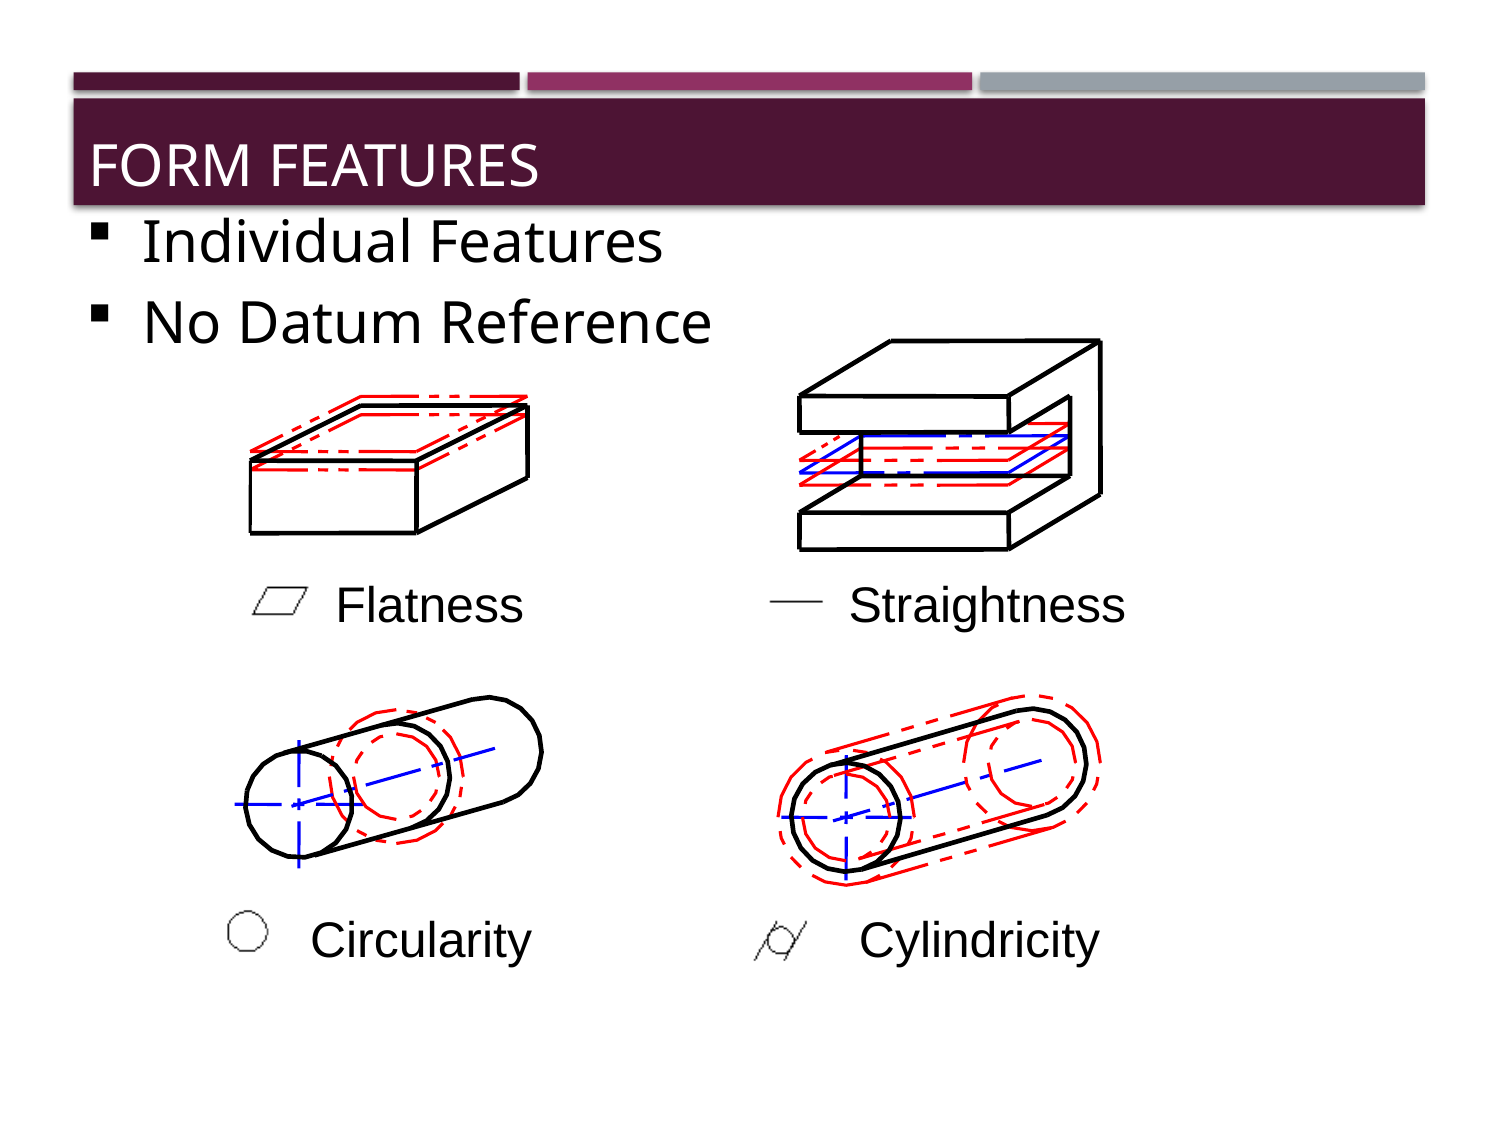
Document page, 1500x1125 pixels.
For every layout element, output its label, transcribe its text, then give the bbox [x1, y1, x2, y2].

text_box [243, 340, 1144, 642]
text_box Individual Features No Datum Reference [71, 196, 1291, 397]
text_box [217, 695, 1145, 976]
title Form Features [73, 98, 1425, 206]
